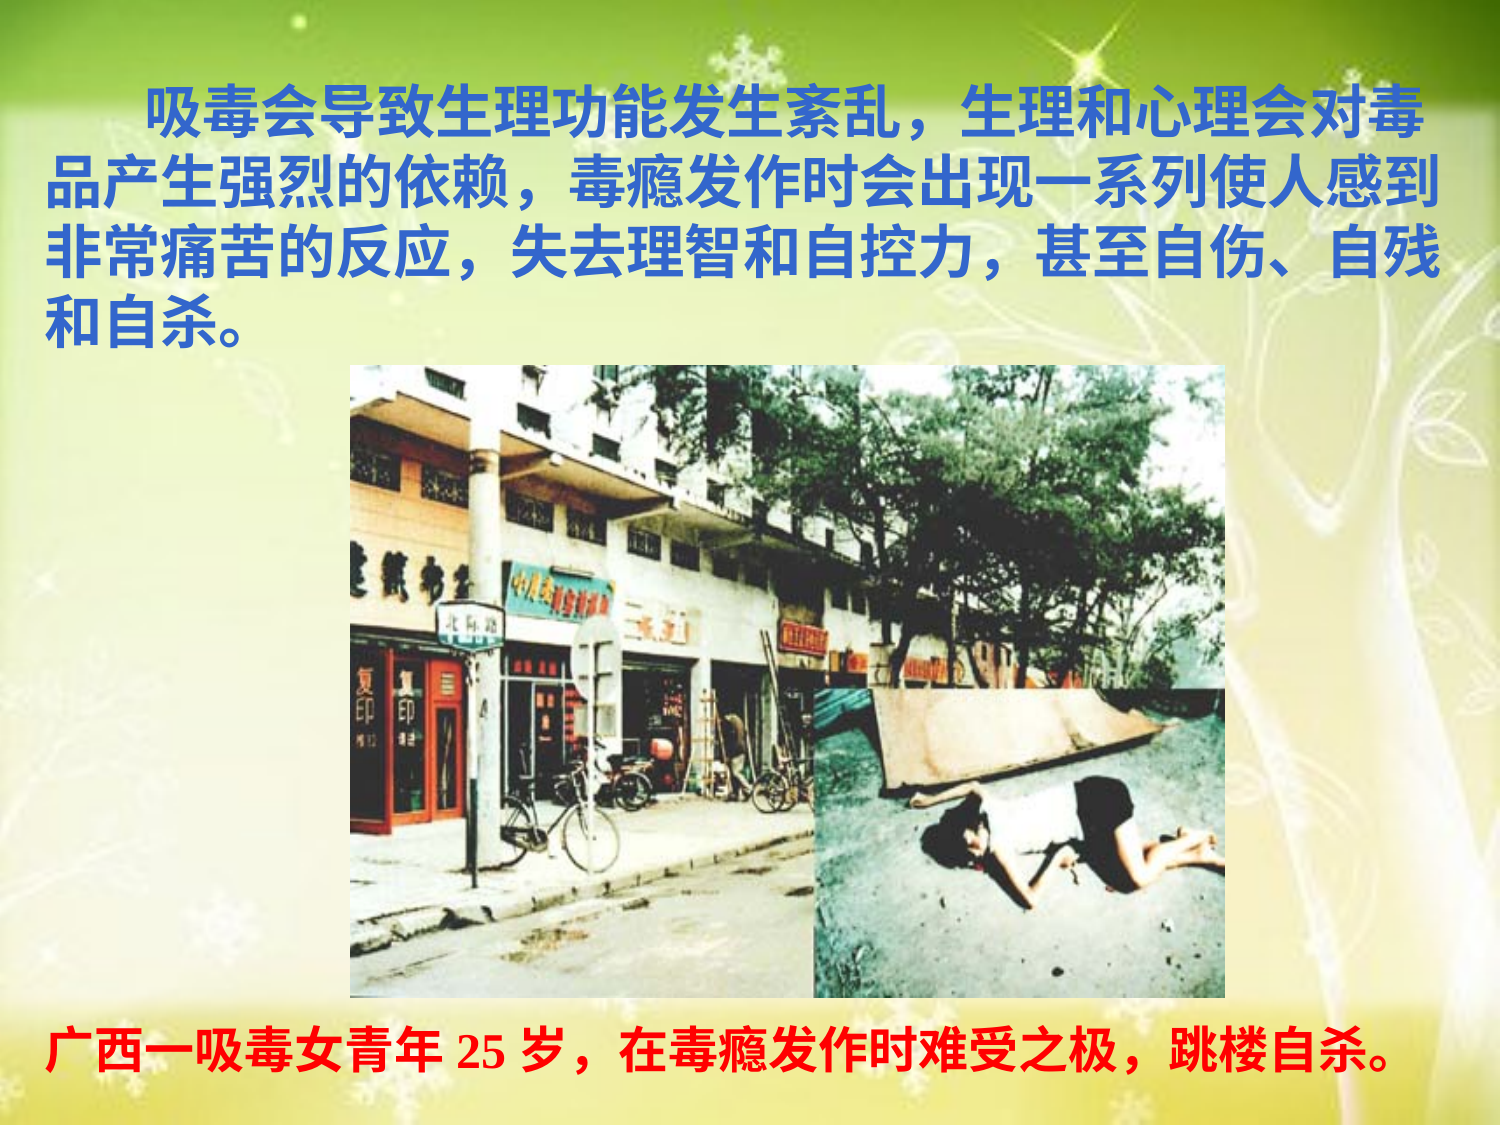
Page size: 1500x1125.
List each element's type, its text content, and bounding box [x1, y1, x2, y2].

text_box 广西一吸毒女青年25岁，在毒瘾发作时难受之极，跳楼自杀。 [29, 1011, 1459, 1087]
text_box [19, 7, 1490, 488]
picture [0, 0, 1500, 1125]
